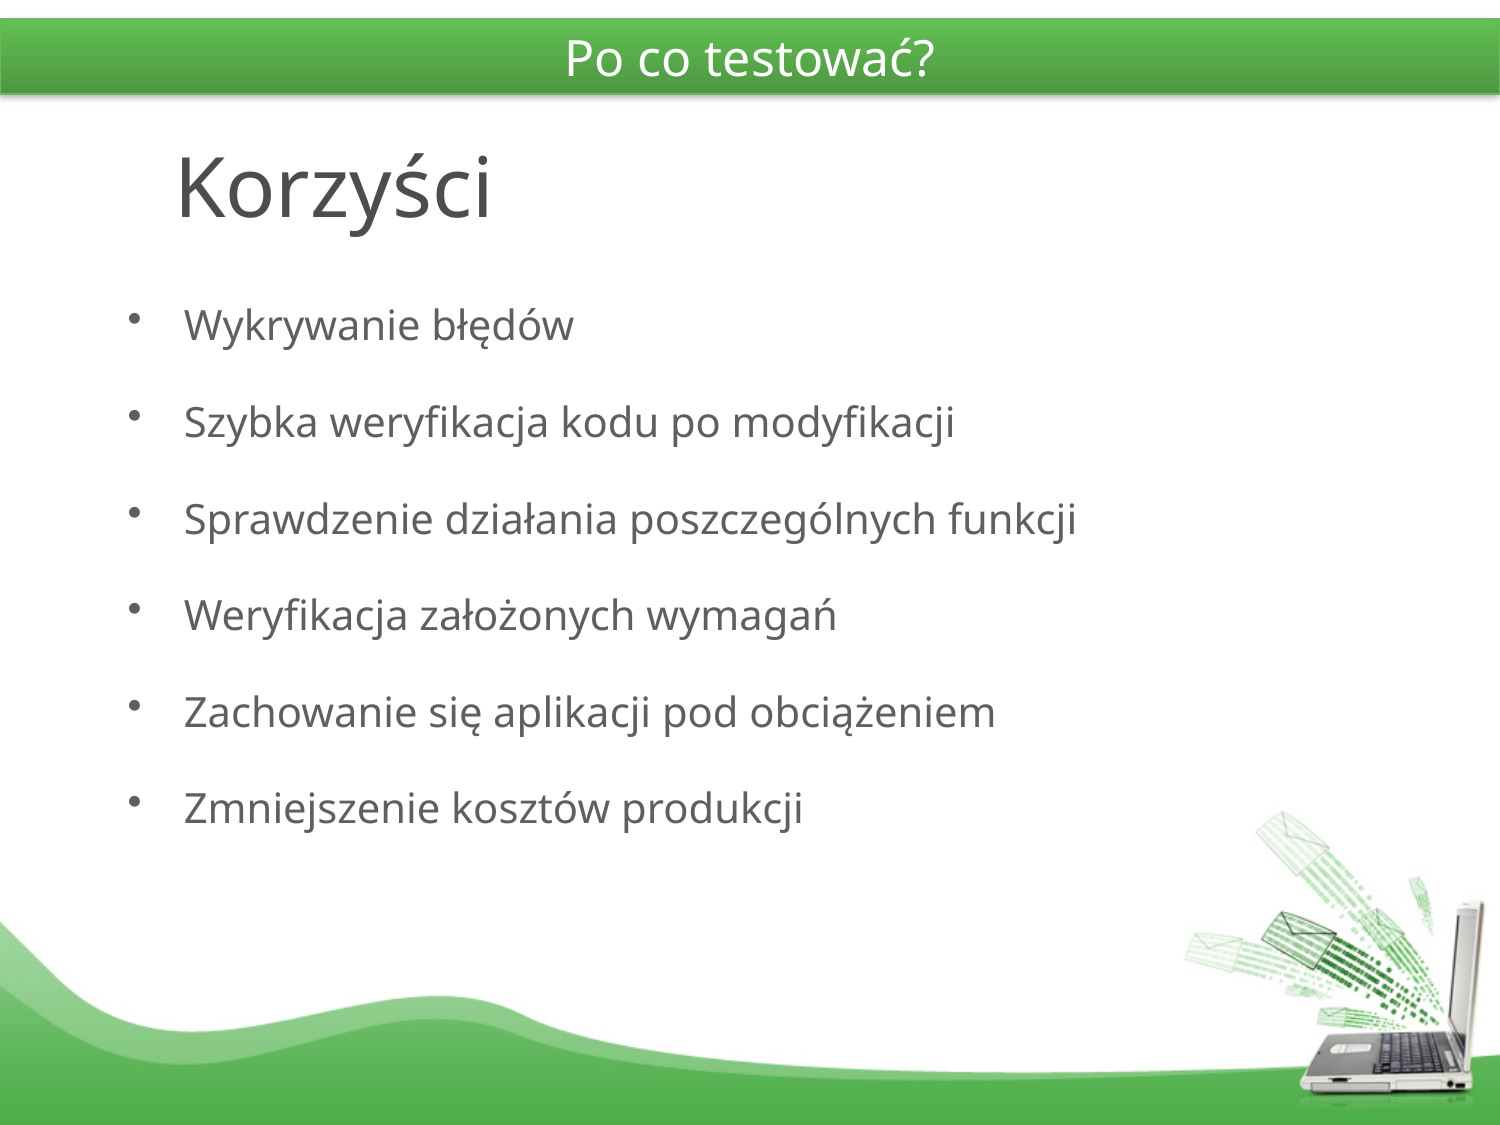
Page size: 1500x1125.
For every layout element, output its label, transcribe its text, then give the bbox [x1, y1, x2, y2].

picture [0, 95, 1500, 1125]
text_box Po co testować? [0, 18, 1500, 95]
text_box Wykrywanie błędów Szybka weryfikacja kodu po modyfikacji Sprawdzenie działania poszczególnych funkcji Weryfikacja założonych wymagań Zachowanie się aplikacji pod obciążeniem Zmniejszenie kosztów produkcji [112, 301, 1250, 1002]
title Korzyści [159, 125, 1360, 243]
picture [0, 0, 1500, 18]
